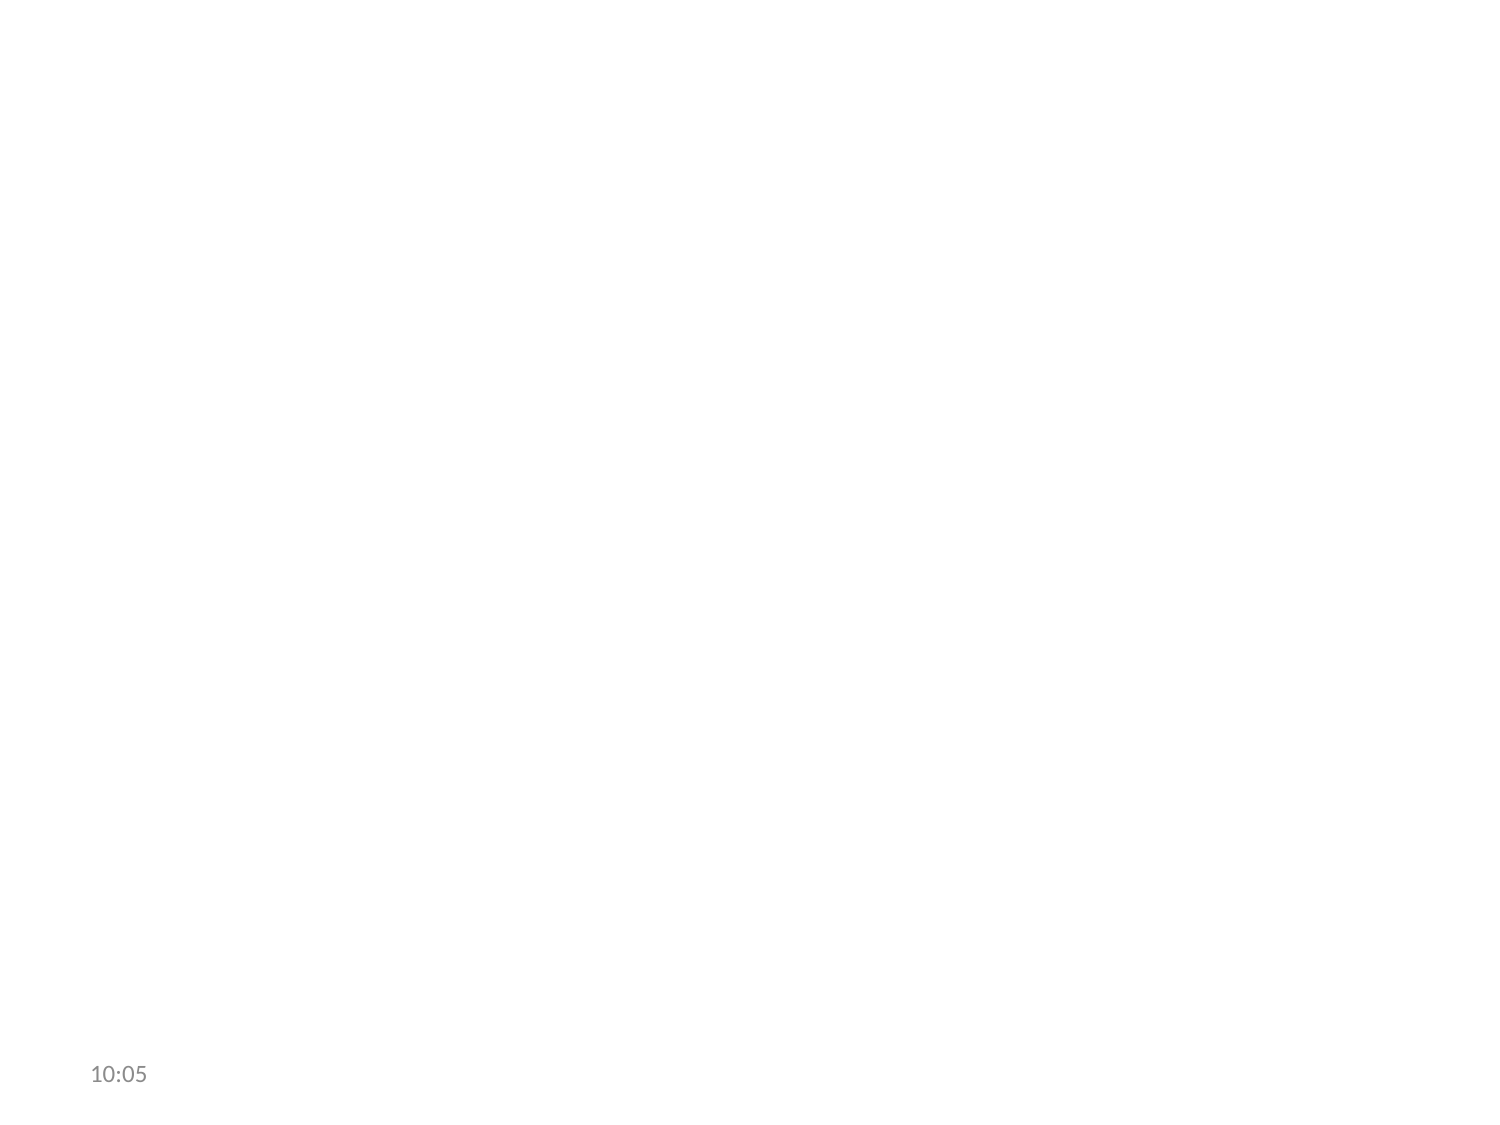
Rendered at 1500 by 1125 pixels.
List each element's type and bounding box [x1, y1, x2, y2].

slide_number [75, 1042, 425, 1103]
